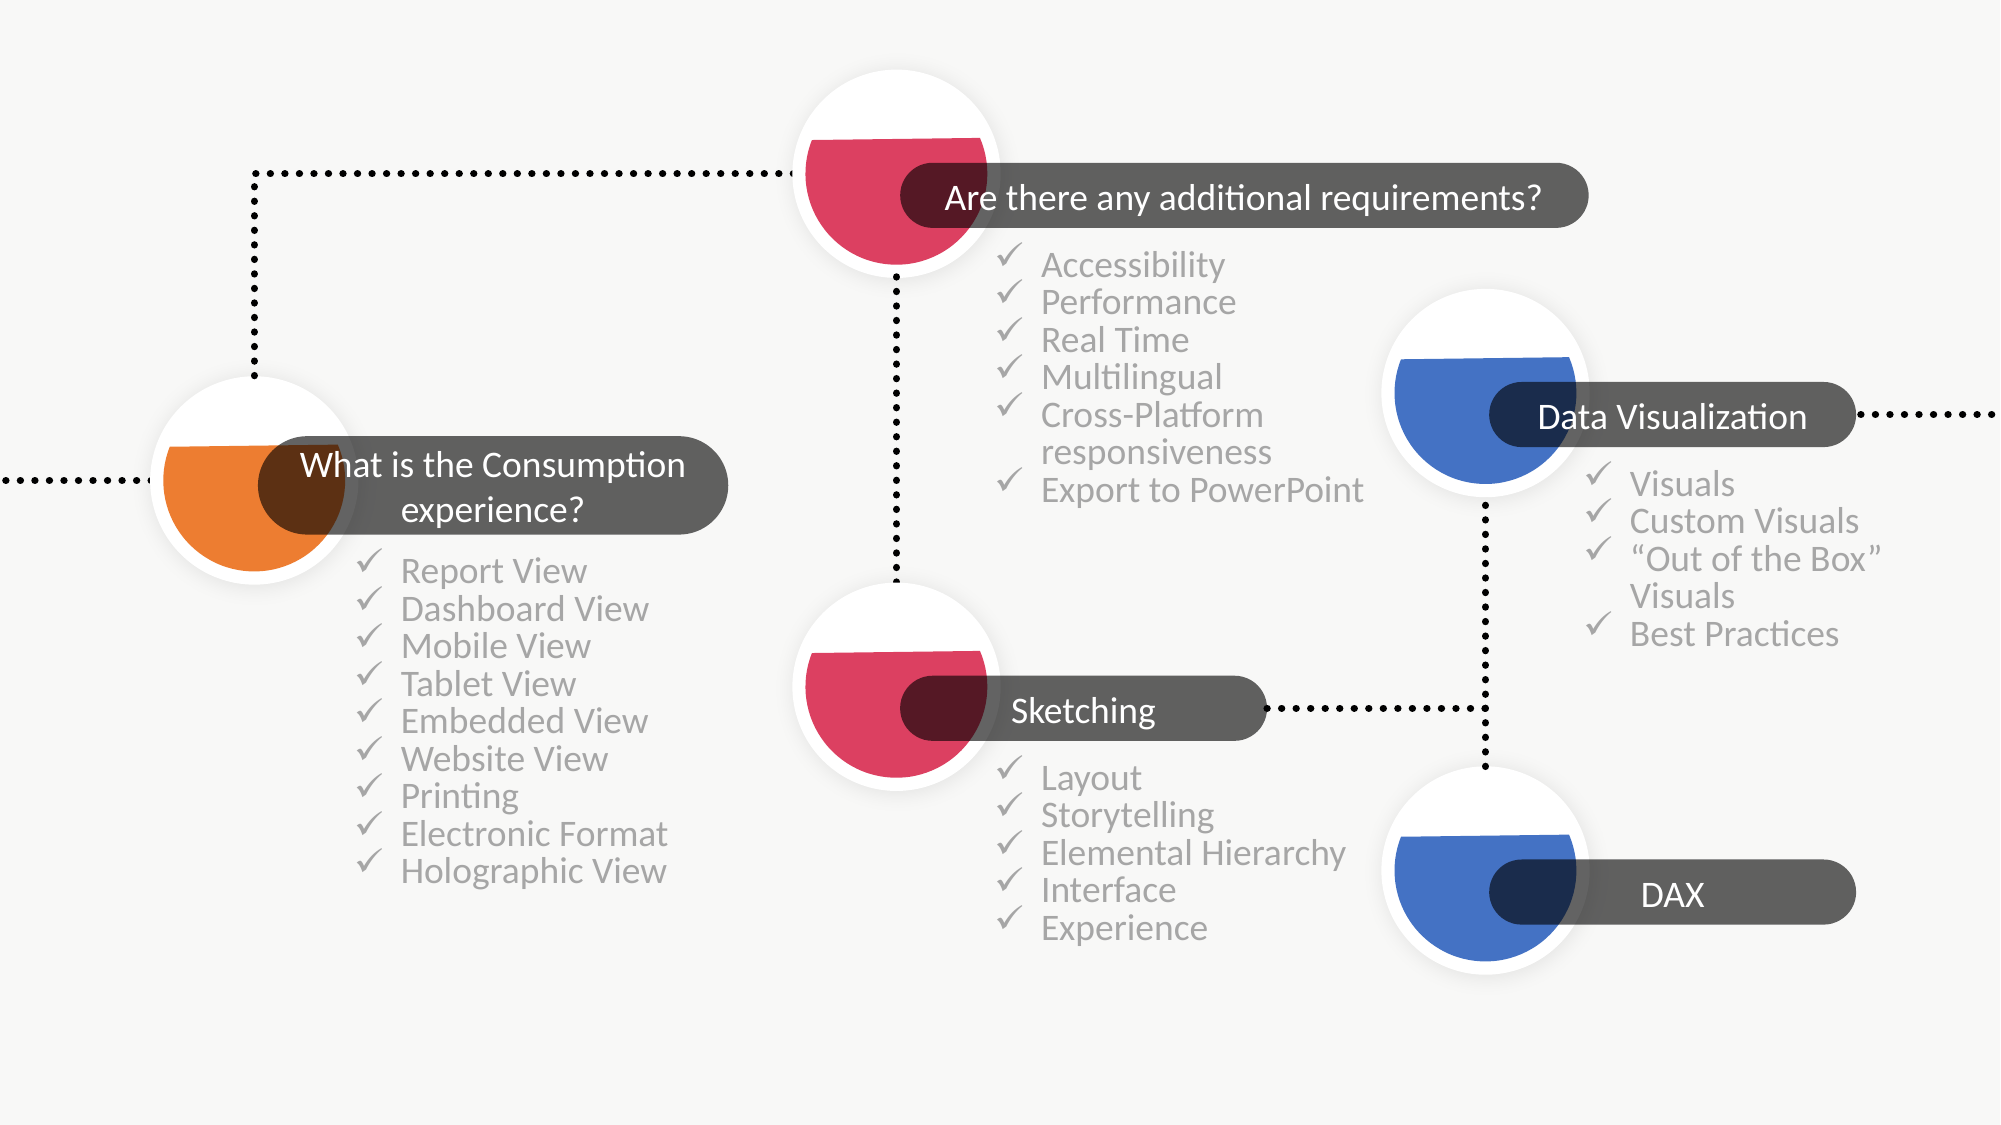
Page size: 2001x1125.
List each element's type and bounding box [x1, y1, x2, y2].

text_box [0, 70, 1992, 1034]
